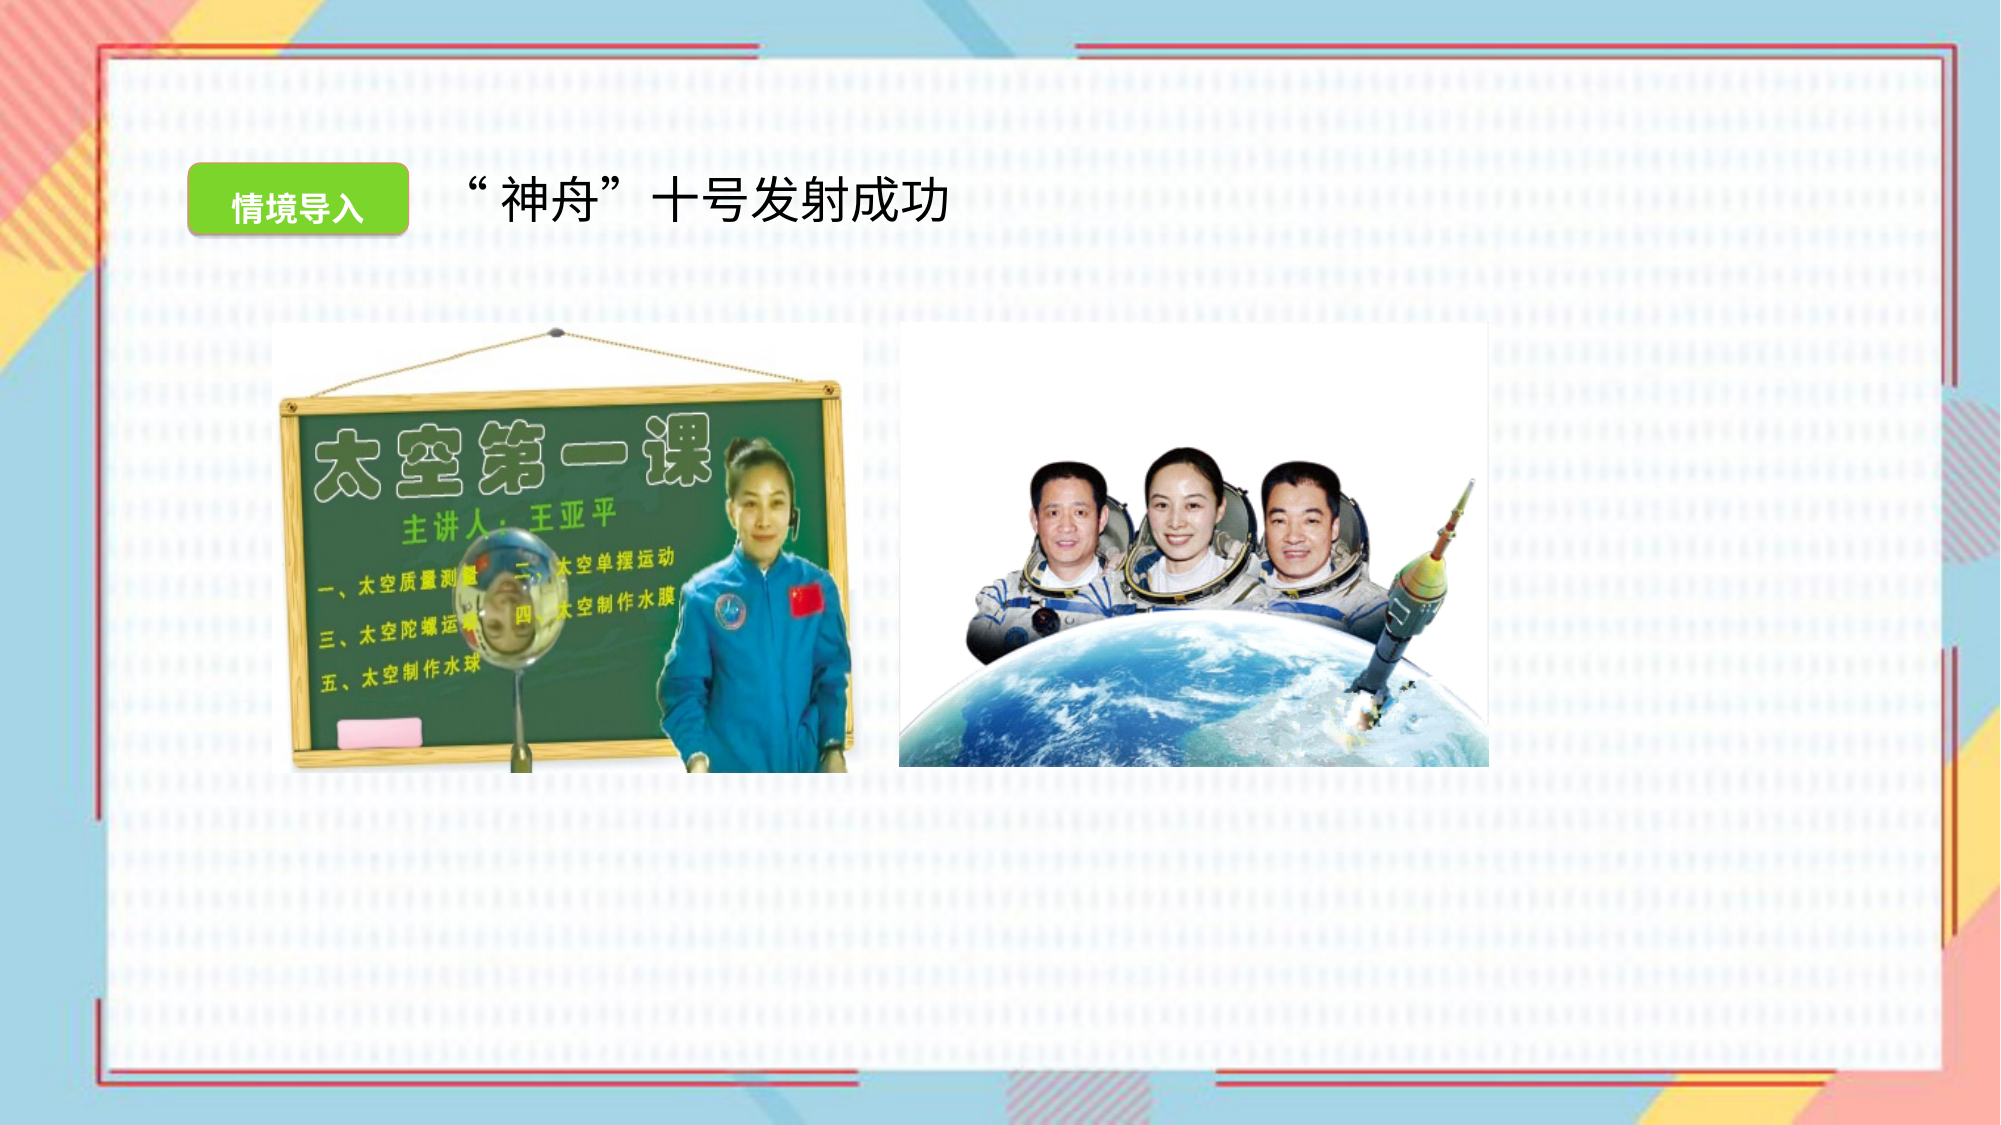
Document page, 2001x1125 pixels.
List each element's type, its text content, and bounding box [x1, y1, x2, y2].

text_box 情境导入 [188, 162, 409, 234]
picture [0, 0, 2001, 1125]
text_box “神舟”十号发射成功 [423, 160, 1362, 236]
